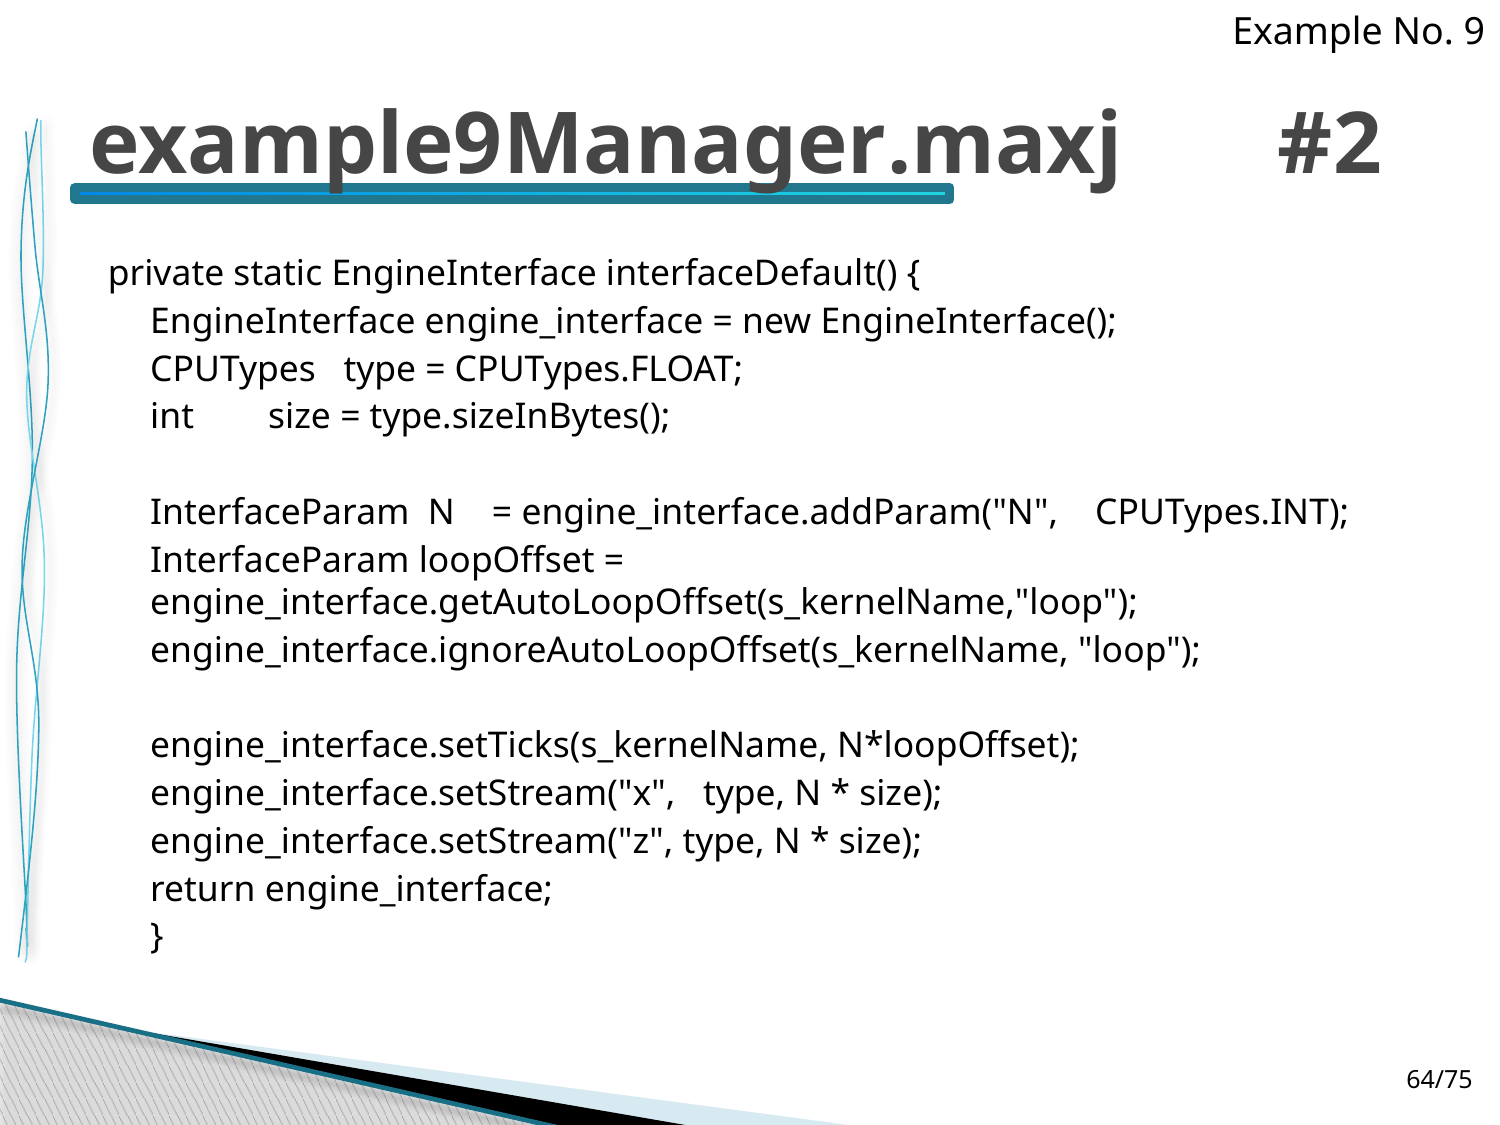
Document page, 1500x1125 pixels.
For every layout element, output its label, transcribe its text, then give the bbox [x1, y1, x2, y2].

list private static EngineInterface interfaceDefault() { EngineInterface engine_interface = new EngineInterface(); CPUTypes type = CPUTypes.FLOAT; int size = type.sizeInBytes(); InterfaceParam N = engine_interface.addParam("N", CPUTypes.INT); InterfaceParam loopOffset = engine_interface.getAutoLoopOffset(s_kernelName,"loop"); engine_interface.ignoreAutoLoopOffset(s_kernelName, "loop"); engine_interface.setTicks(s_kernelName, N*loopOffset); engine_interface.setStream("x", type, N * size); engine_interface.setStream("z", type, N * size); return engine_interface; } [75, 243, 1425, 986]
list Example No. 9 [1074, 0, 1500, 63]
title example9Manager.maxj #2 [75, 45, 1425, 233]
